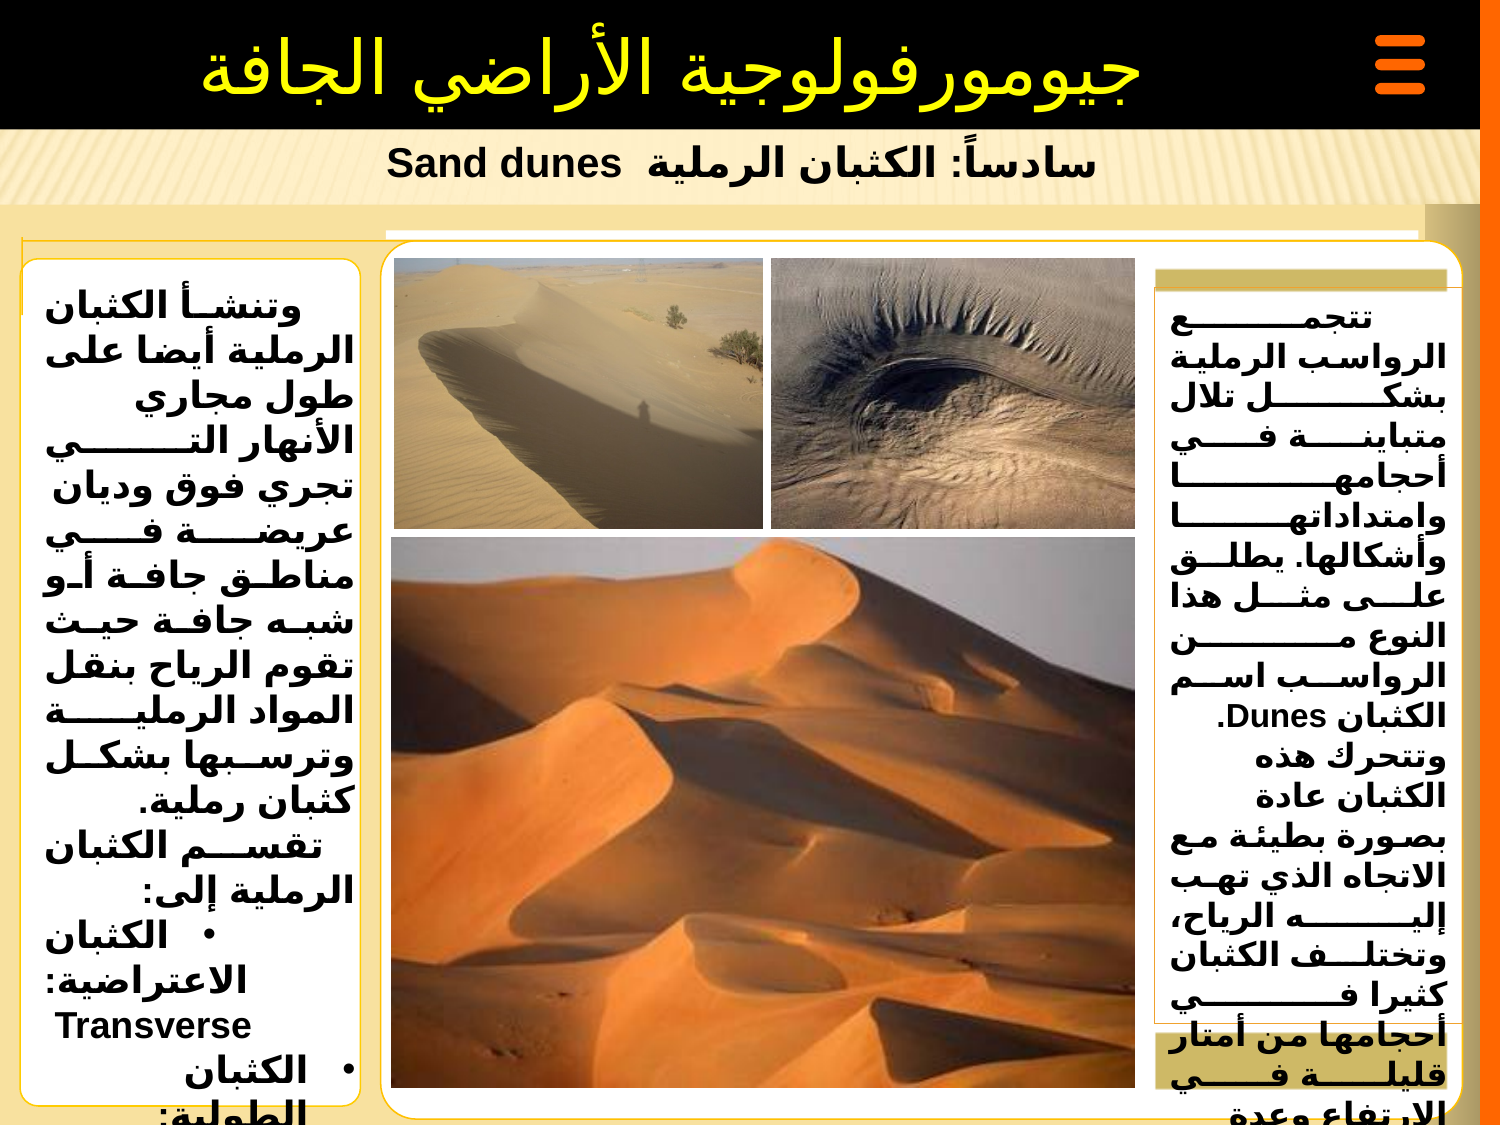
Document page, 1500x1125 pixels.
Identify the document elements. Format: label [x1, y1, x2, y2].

picture [390, 537, 1135, 1088]
picture [771, 258, 1135, 529]
picture [394, 258, 764, 529]
text_box [1149, 258, 1463, 1103]
text_box [0, 0, 1500, 1125]
